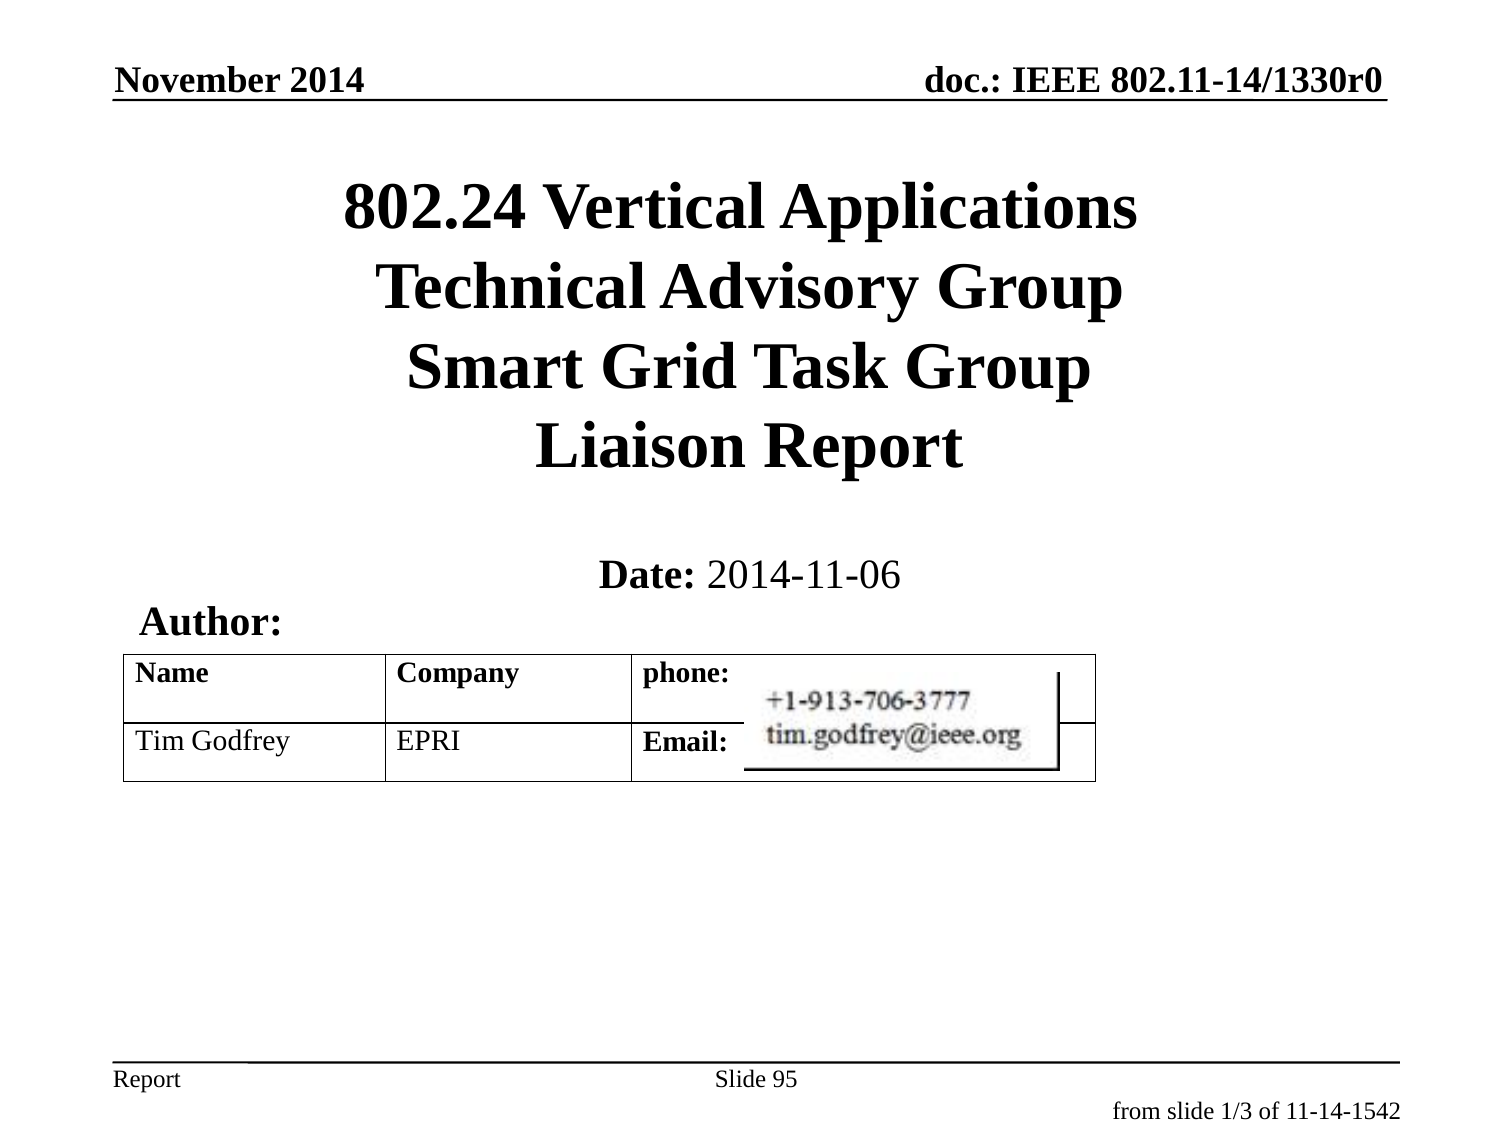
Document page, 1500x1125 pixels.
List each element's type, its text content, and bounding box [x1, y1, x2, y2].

text_box from slide 1/3 of 11-14-1542 [343, 1087, 1417, 1125]
slide_number Slide 95 [712, 1061, 800, 1087]
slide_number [114, 54, 374, 101]
text_box Author: [123, 586, 362, 649]
title 802.24 Vertical Applications Technical Advisory Group Smart Grid Task Group Liaison Report [112, 233, 1388, 409]
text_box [107, 653, 1460, 1036]
list Date: 2014-11-06 [112, 538, 1388, 652]
